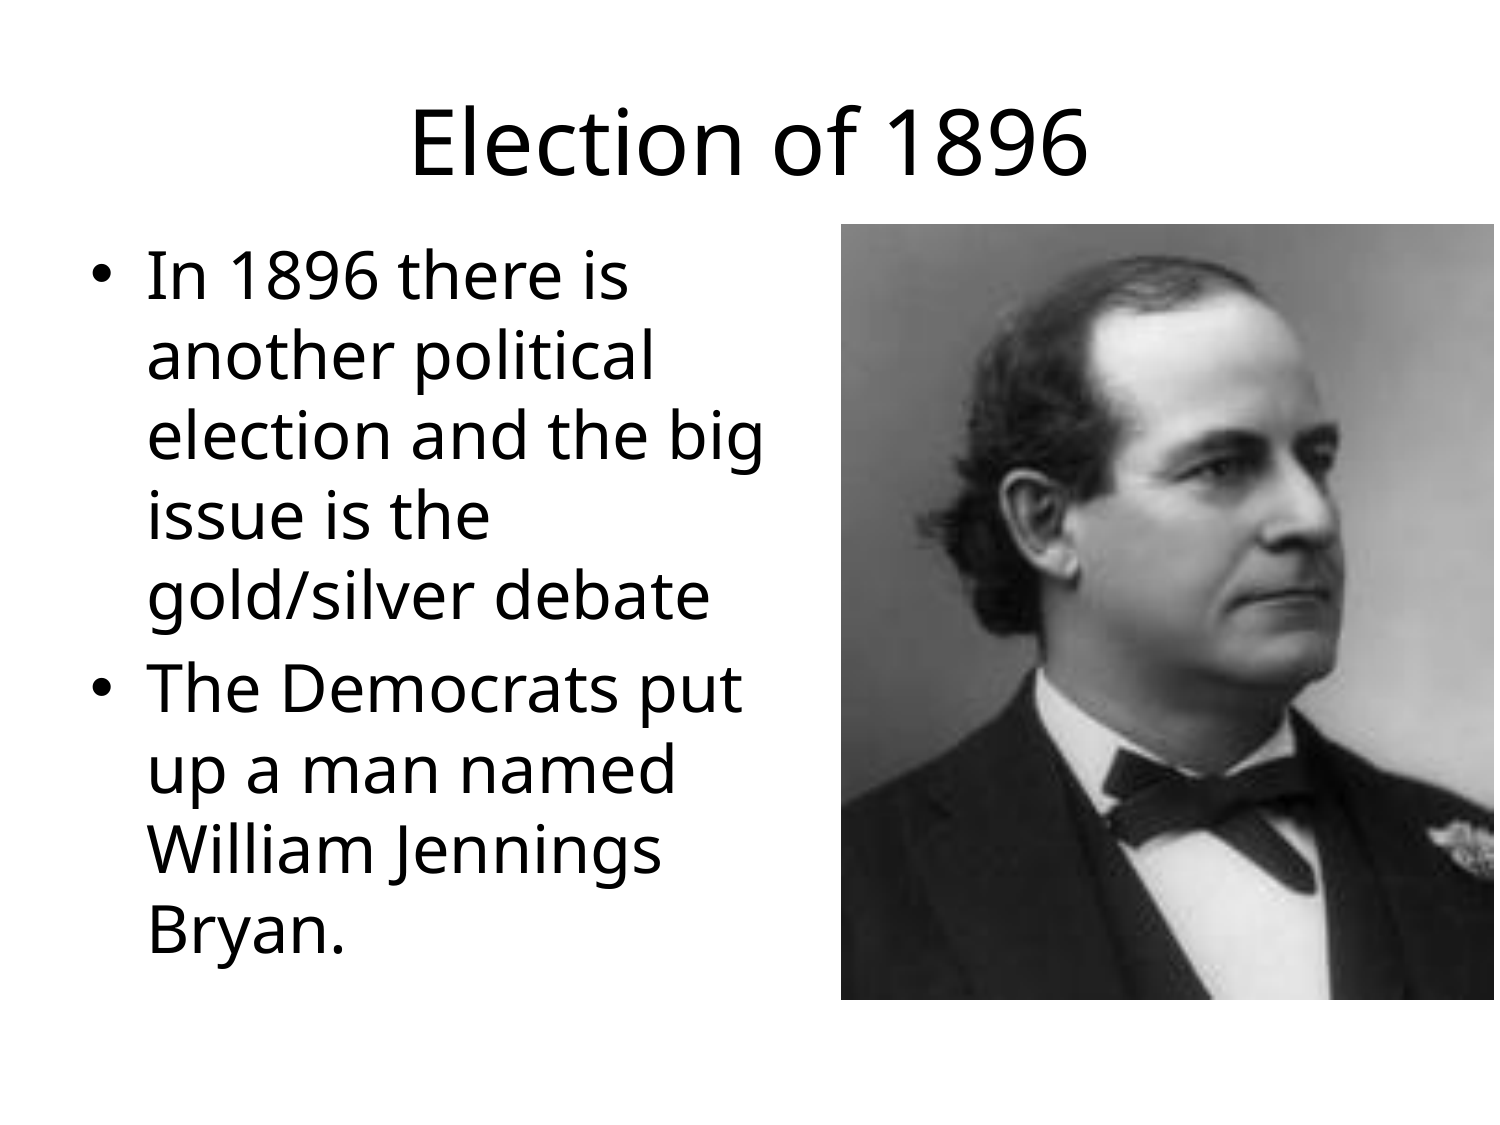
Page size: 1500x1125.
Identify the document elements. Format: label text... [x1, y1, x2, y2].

title Election of 1896 [75, 45, 1425, 233]
picture [841, 224, 1495, 1001]
list In 1896 there is another political election and the big issue is the gold/silver debate The Democrats put up a man named William Jennings Bryan. [75, 224, 813, 1050]
